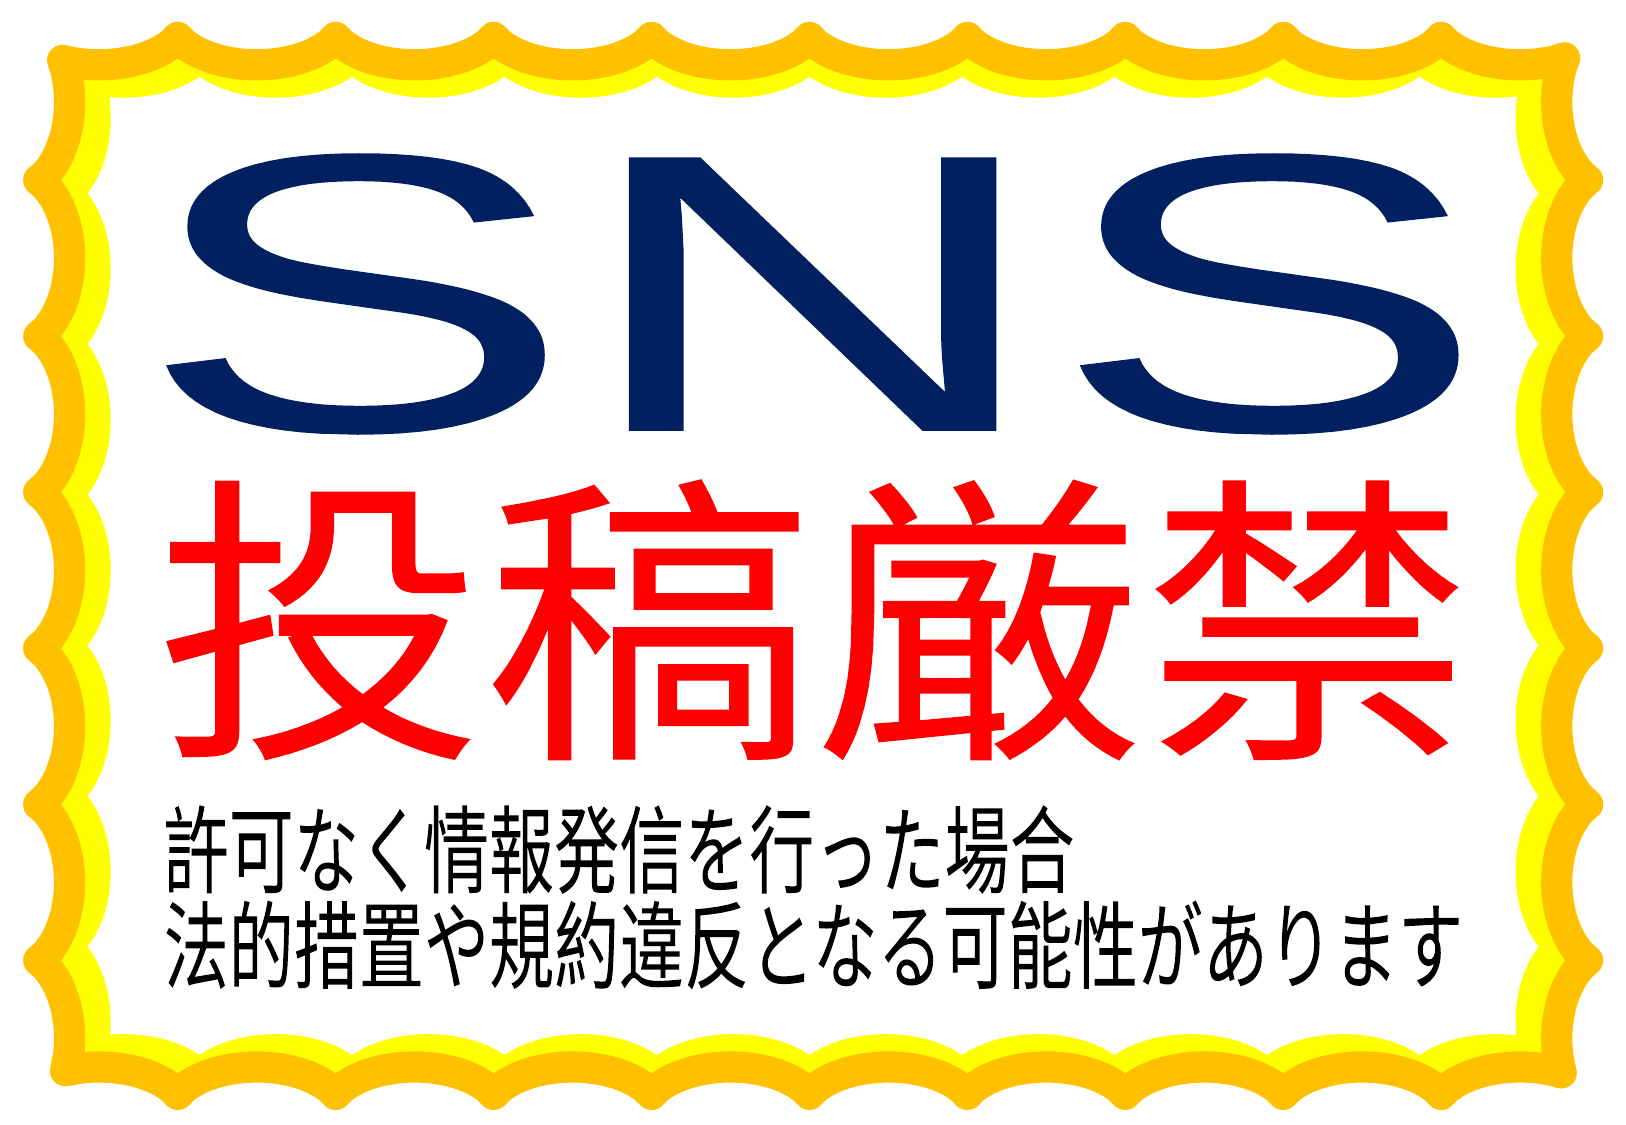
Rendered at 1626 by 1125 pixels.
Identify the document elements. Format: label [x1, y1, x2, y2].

text_box [38, 37, 1588, 1095]
